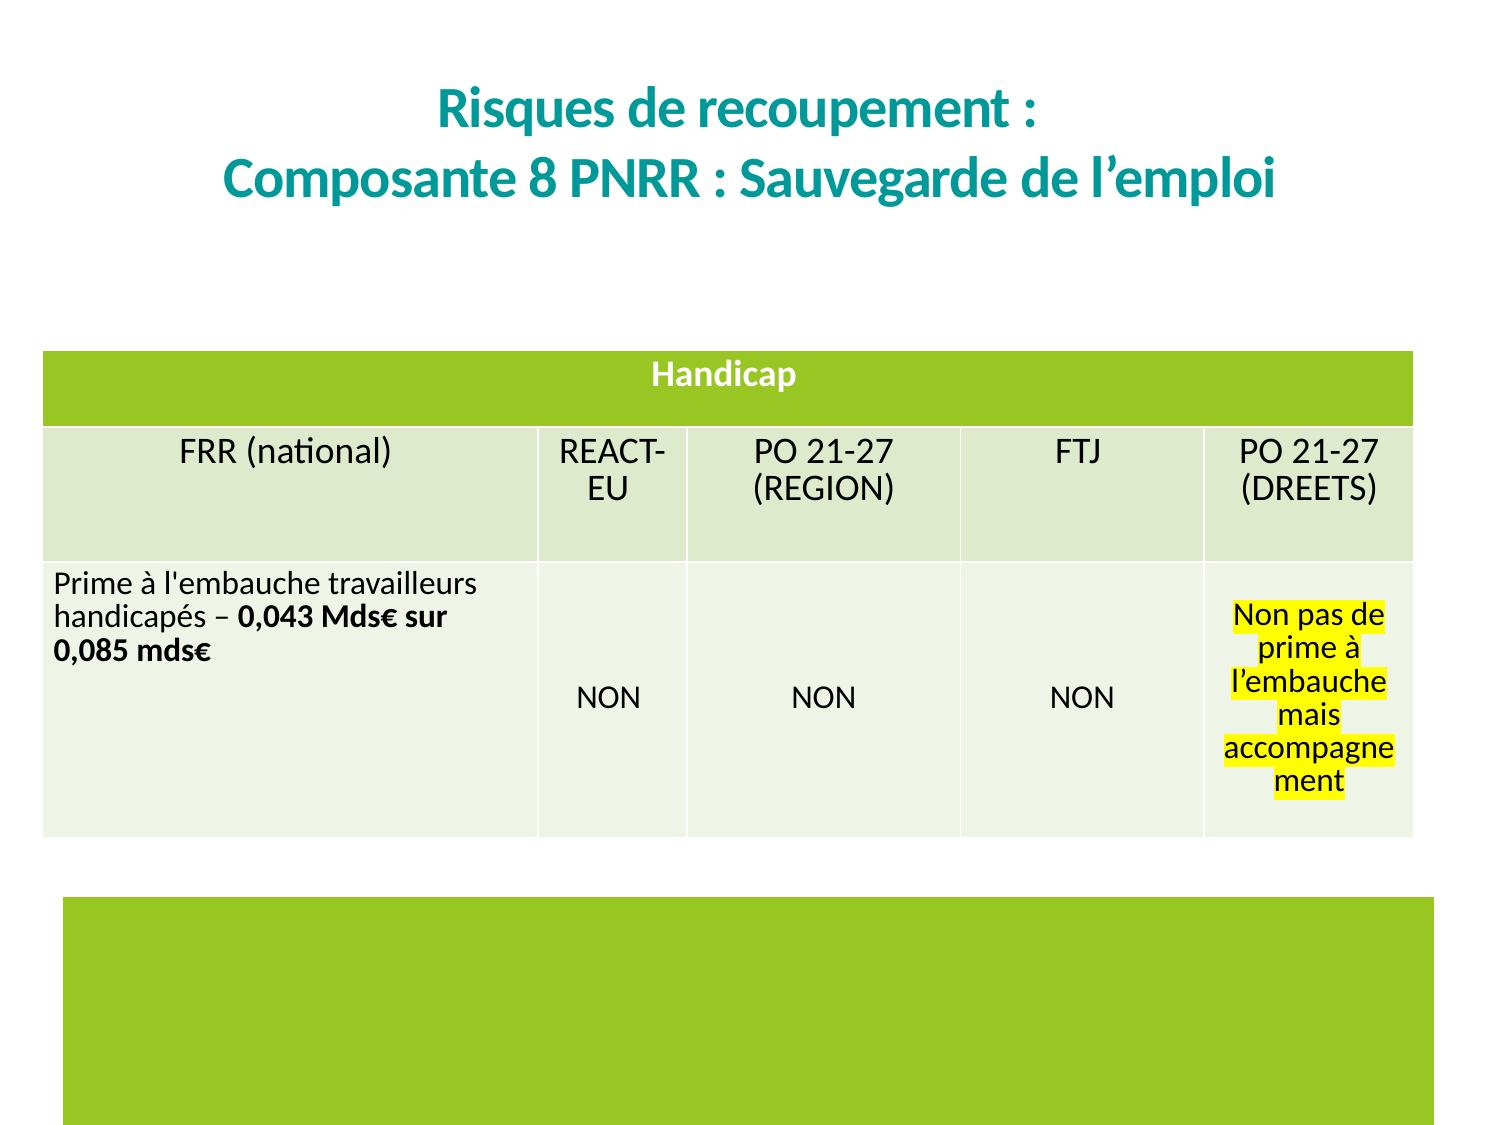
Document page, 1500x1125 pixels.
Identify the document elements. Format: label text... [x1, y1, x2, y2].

table_cell Non pas de prime à l’embauche mais accompagnement [1205, 563, 1413, 837]
table_cell REACT-EU [539, 428, 686, 561]
table_cell NON [961, 563, 1203, 837]
table_cell Prime à l'embauche travailleurs handicapés – 0,043 Mds€ sur 0,085 mds€ [43, 563, 537, 837]
table_header Handicap [43, 351, 1413, 426]
table_cell PO 21-27 (DREETS) [1205, 428, 1413, 561]
table_cell NON [688, 563, 960, 837]
table_cell FTJ [961, 428, 1203, 561]
title Risques de recoupement : Composante 8 PNRR : Sauvegarde de l’emploi [75, 45, 1425, 233]
table_cell PO 21-27 (REGION) [688, 428, 960, 561]
table_cell NON [539, 563, 686, 837]
table_cell FRR (national) [43, 428, 537, 561]
table_header [63, 897, 1434, 1125]
